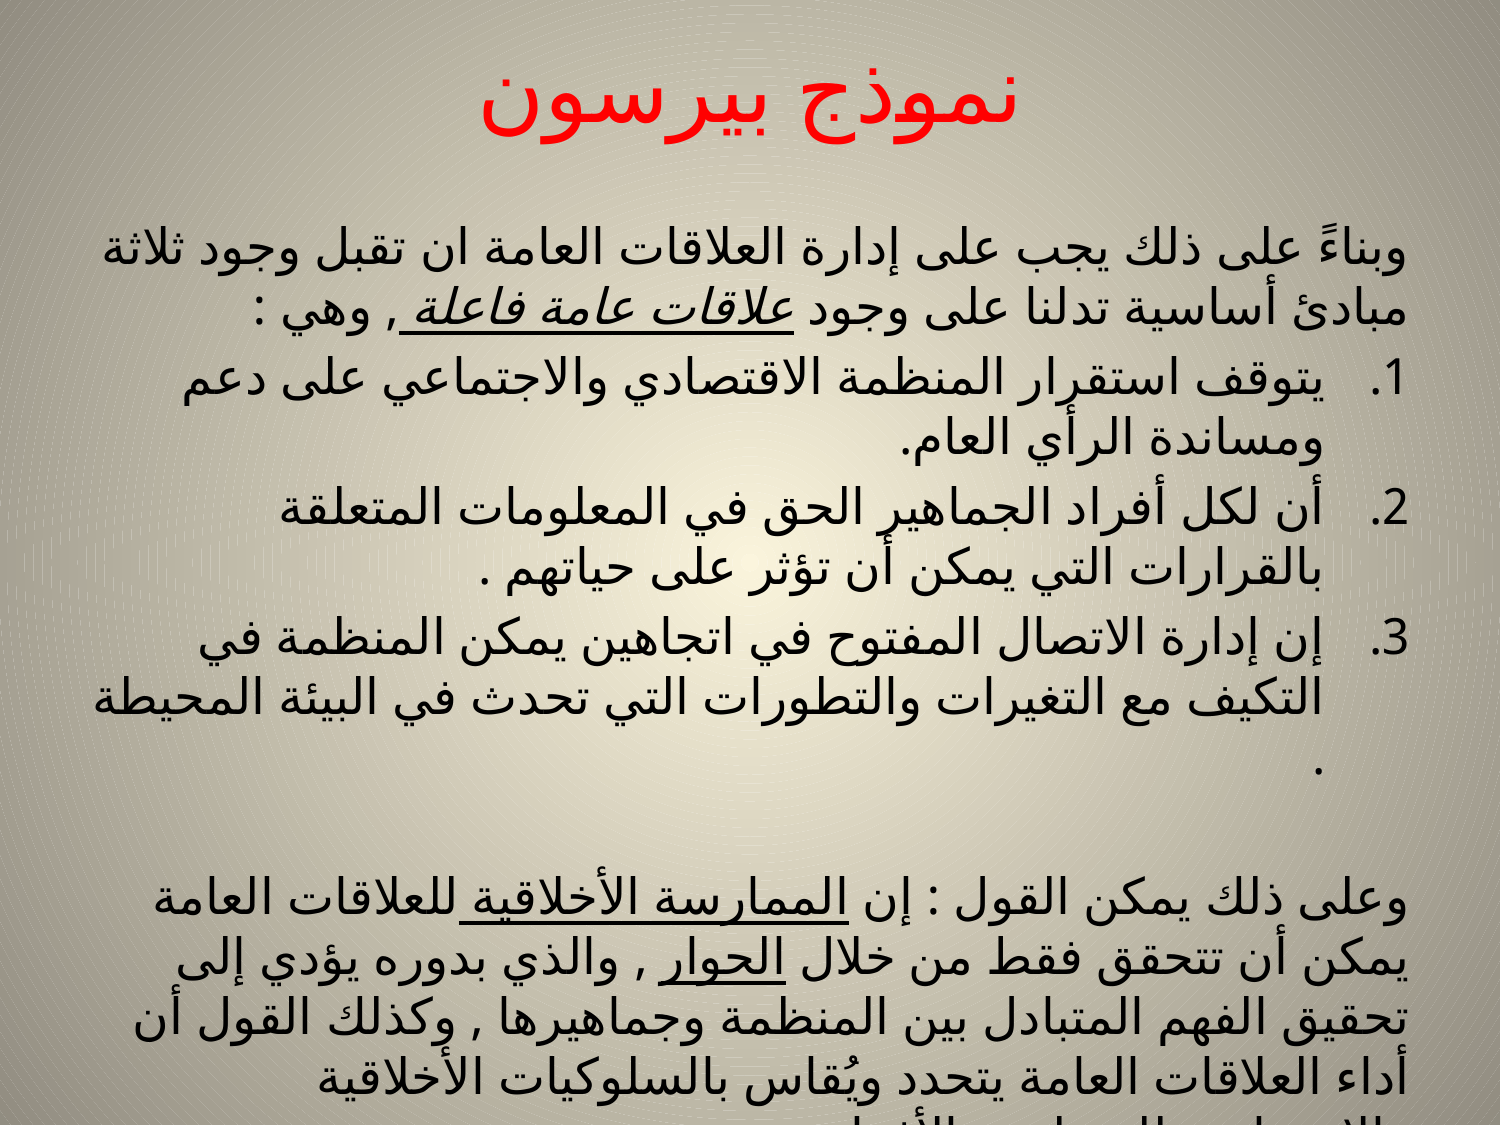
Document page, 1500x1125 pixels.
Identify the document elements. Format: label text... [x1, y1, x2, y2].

title نموذج بيرسون [75, 0, 1425, 137]
list وبناءً على ذلك يجب على إدارة العلاقات العامة ان تقبل وجود ثلاثة مبادئ أساسية تدلنا على وجود علاقات عامة فاعلة , وهي : يتوقف استقرار المنظمة الاقتصادي والاجتماعي على دعم ومساندة الرأي العام. أن لكل أفراد الجماهير الحق في المعلومات المتعلقة بالقرارات التي يمكن أن تؤثر على حياتهم . إن إدارة الاتصال المفتوح في اتجاهين يمكن المنظمة في التكيف مع التغيرات والتطورات التي تحدث في البيئة المحيطة . وعلى ذلك يمكن القول : إن الممارسة الأخلاقية للعلاقات العامة يمكن أن تتحقق فقط من خلال الحوار , والذي بدوره يؤدي إلى تحقيق الفهم المتبادل بين المنظمة وجماهيرها , وكذلك القول أن أداء العلاقات العامة يتحدد ويُقاس بالسلوكيات الأخلاقية والاجتماعية للمنظمة والأفراد. [75, 137, 1425, 1005]
